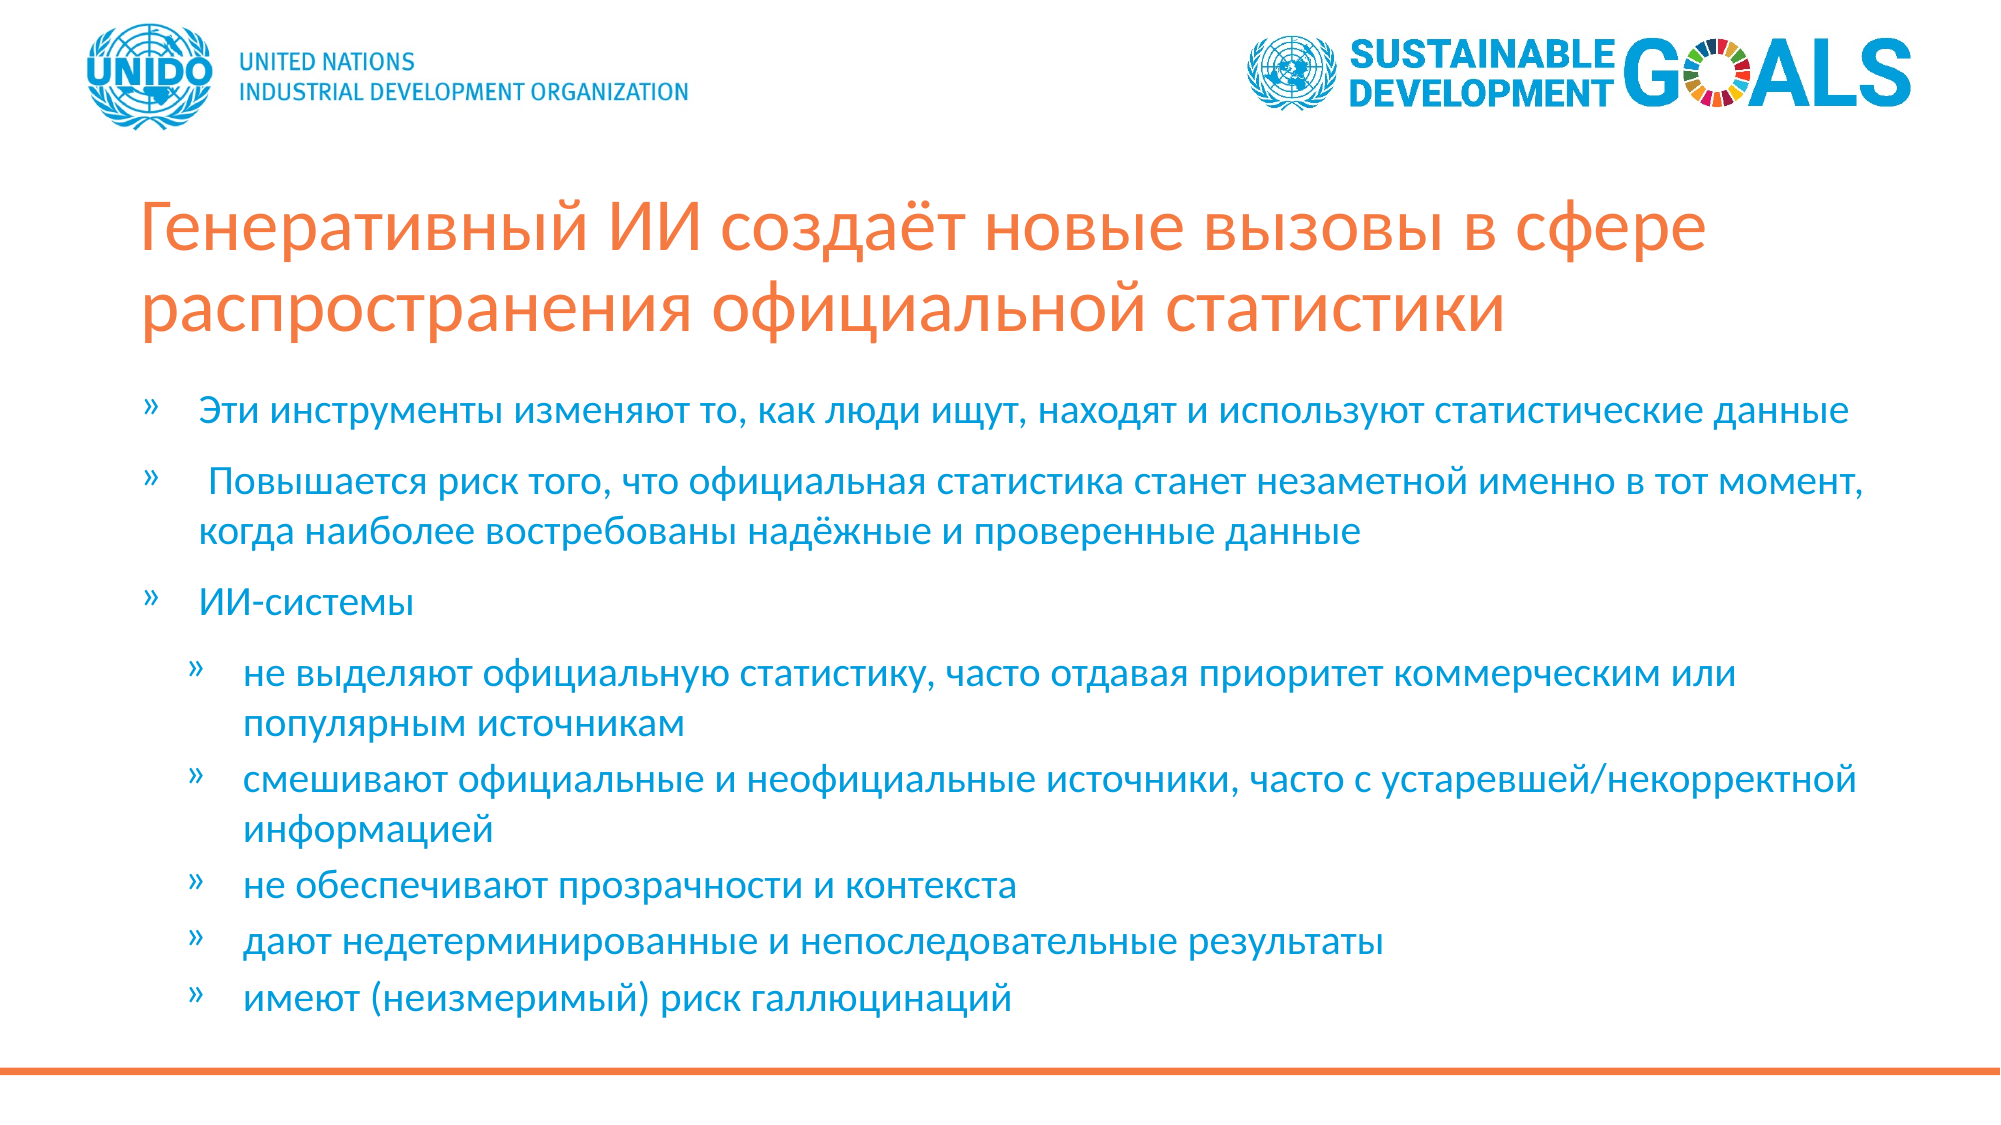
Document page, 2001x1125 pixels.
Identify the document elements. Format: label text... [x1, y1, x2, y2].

list Эти инструменты изменяют то, как люди ищут, находят и используют статистические данные Повышается риск того, что официальная статистика станет незаметной именно в тот момент, когда наиболее востребованы надёжные и проверенные данные ИИ-системы не выделяют официальную статистику, часто отдавая приоритет коммерческим или популярным источникам смешивают официальные и неофициальные источники, часто с устаревшей/некорректной информацией не обеспечивают прозрачности и контекста дают недетерминированные и непоследовательные результаты имеют (неизмеримый) риск галлюцинаций [125, 374, 1930, 1068]
text_box [0, 1067, 2000, 1076]
title Генеративный ИИ создаёт новые вызовы в сфере распространения официальной статистики [125, 178, 1872, 348]
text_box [72, 0, 1930, 149]
